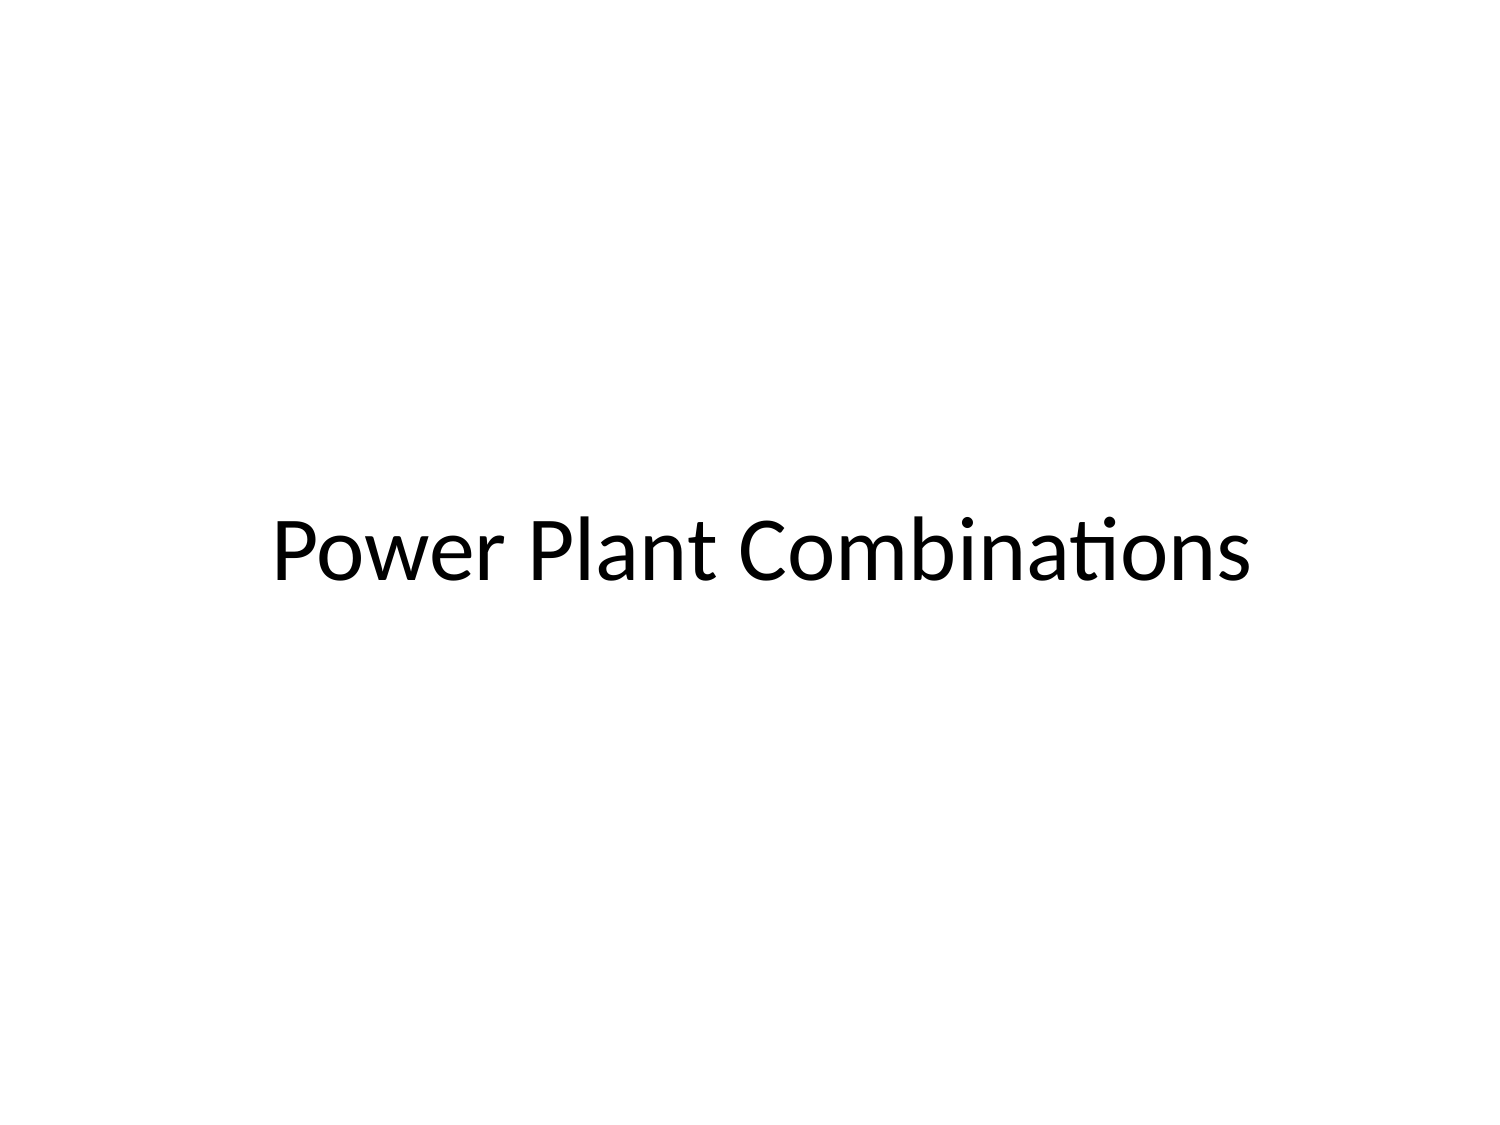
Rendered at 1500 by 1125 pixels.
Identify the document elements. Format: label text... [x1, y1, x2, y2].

title Power Plant Combinations [87, 450, 1438, 638]
